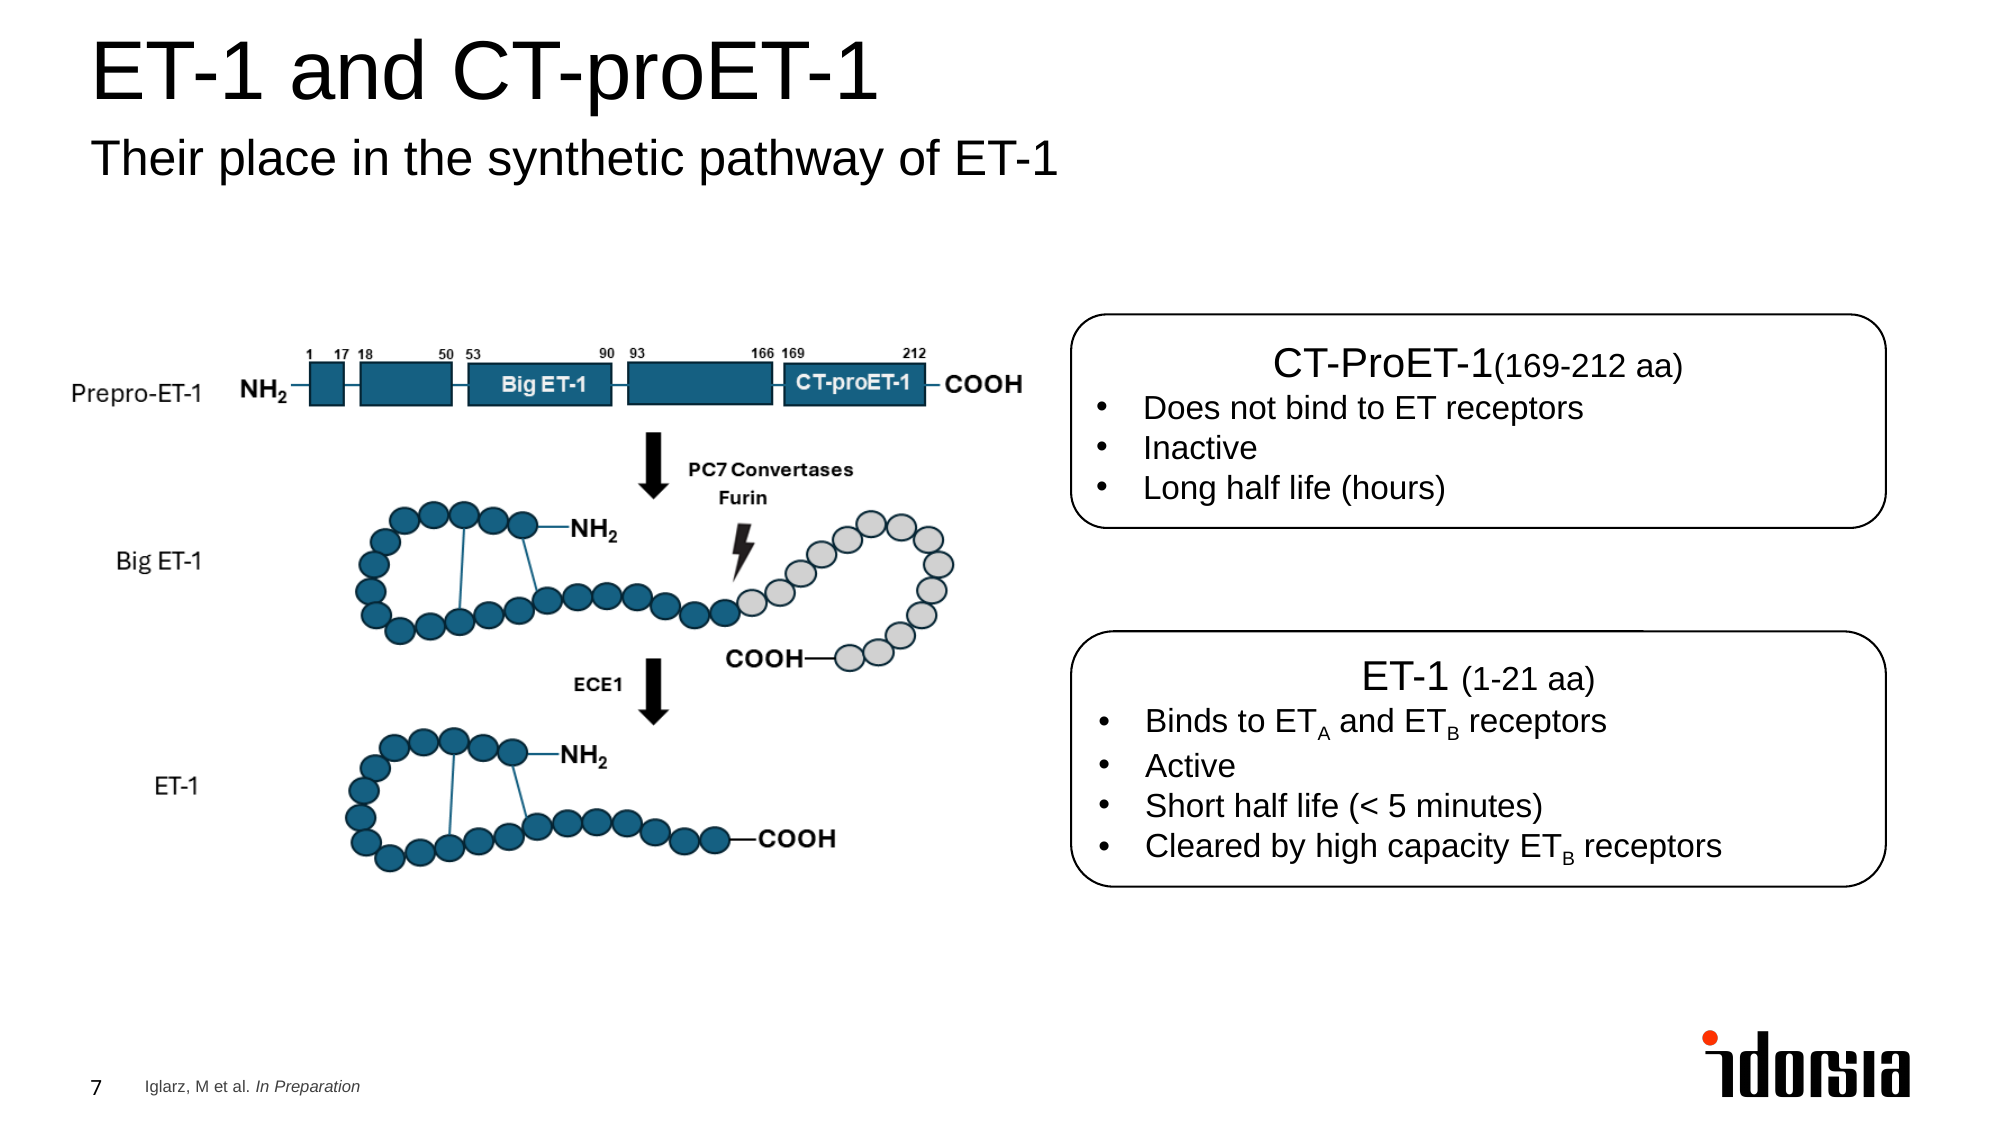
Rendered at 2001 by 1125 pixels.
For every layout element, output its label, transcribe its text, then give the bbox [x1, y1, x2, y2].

list Their place in the synthetic pathway of ET-1 [90, 125, 1910, 209]
text_box Iglarz, M et al. In Preparation [130, 1068, 1631, 1103]
text_box ET-1 (1-21 aa) Binds to ETA and ETB receptors Active Short half life (< 5 minutes) Cleared by high capacity ETB receptors [1070, 630, 1887, 888]
picture [54, 314, 1041, 906]
text_box CT-ProET-1(169-212 aa) Does not bind to ET receptors Inactive Long half life (hours) [1070, 313, 1887, 529]
picture [1677, 1026, 1938, 1108]
slide_number 7 [90, 1074, 150, 1104]
title ET-1 and CT-proET-1 [90, 27, 1910, 119]
